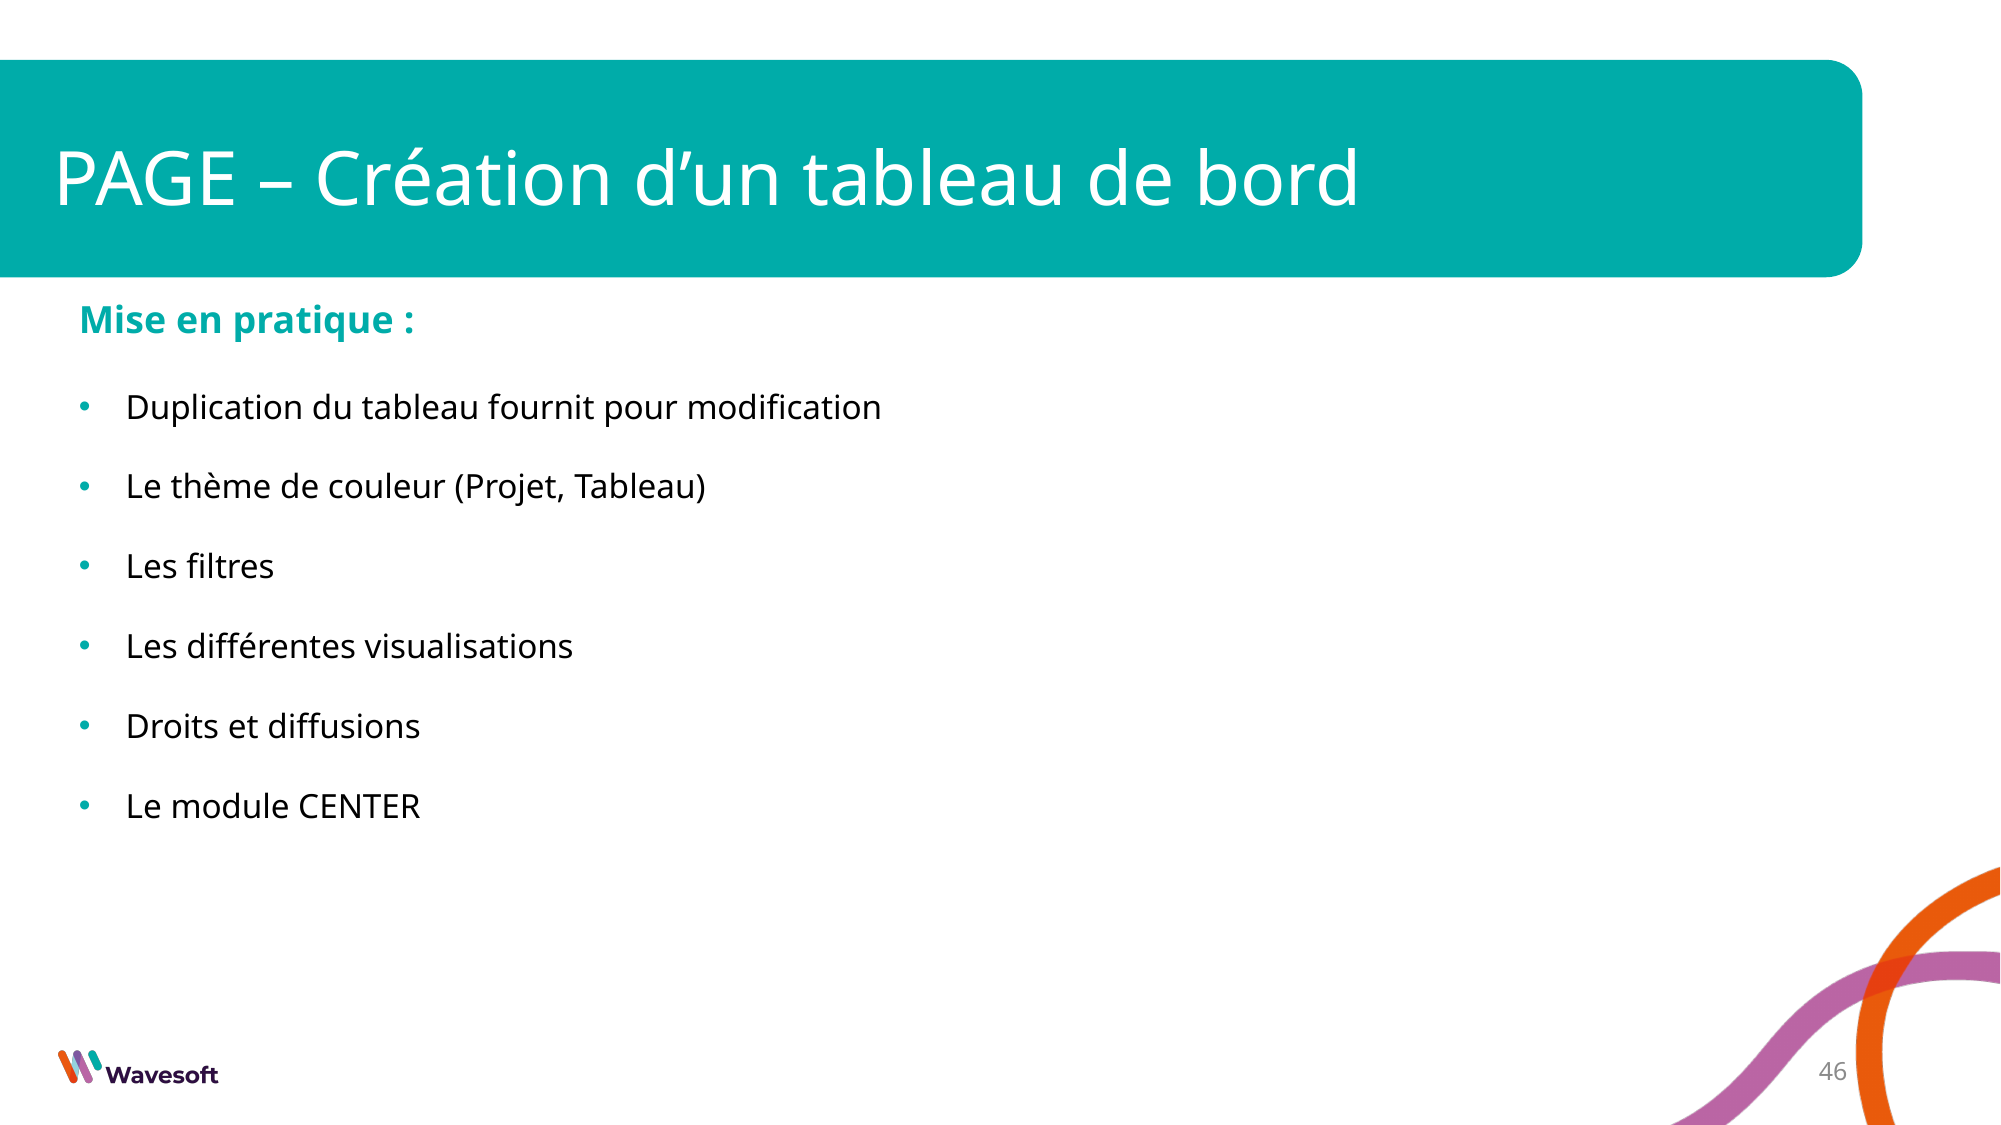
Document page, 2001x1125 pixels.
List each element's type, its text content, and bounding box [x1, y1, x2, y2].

text_box Mise en pratique : Duplication du tableau fournit pour modification Le thème de couleur (Projet, Tableau) Les filtres Les différentes visualisations Droits et diffusions Le module CENTER [64, 288, 1745, 998]
picture [1660, 859, 2001, 1125]
slide_number 46 [1412, 1042, 1863, 1103]
title PAGE – Création d’un tableau de bord [38, 108, 1764, 230]
picture [38, 1031, 237, 1103]
